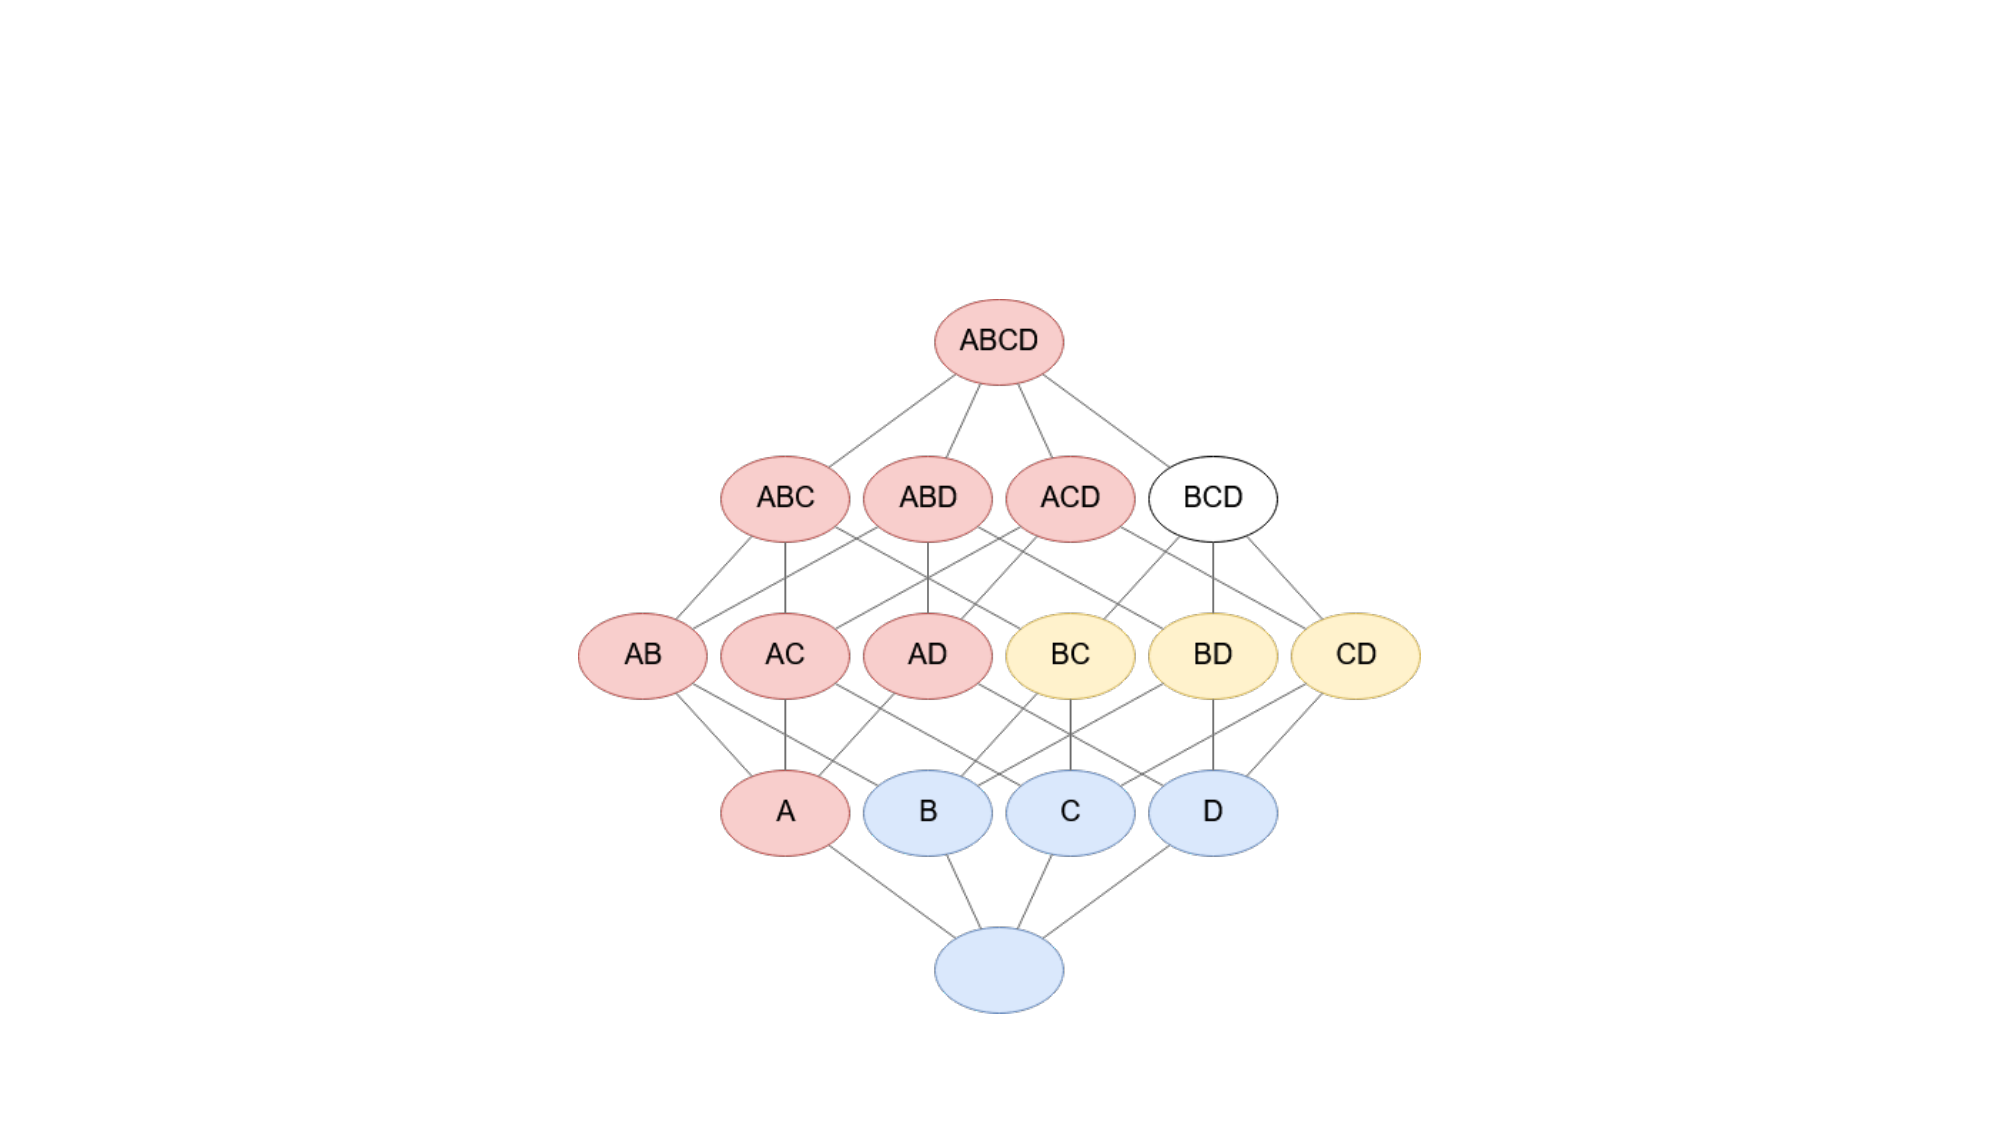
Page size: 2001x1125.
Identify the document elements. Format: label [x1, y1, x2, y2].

list [578, 299, 1421, 1014]
